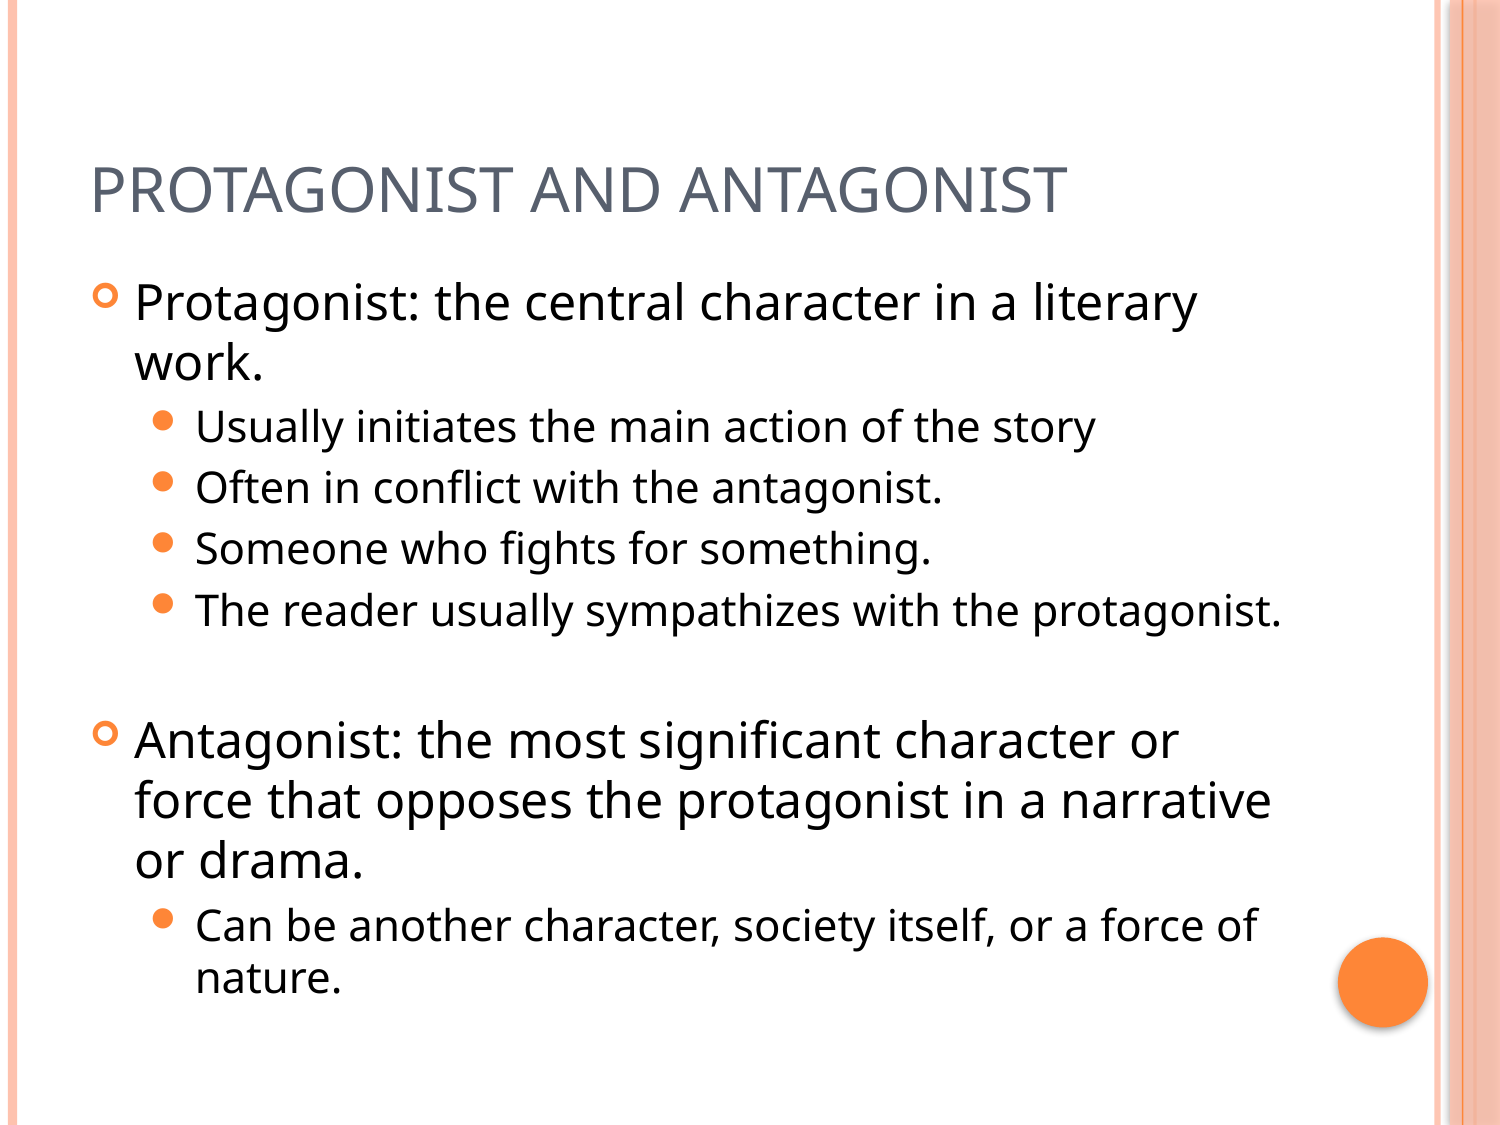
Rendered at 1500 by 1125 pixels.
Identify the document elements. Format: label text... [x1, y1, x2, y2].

title Protagonist and antagonist [75, 45, 1300, 233]
list Protagonist: the central character in a literary work. Usually initiates the main action of the story Often in conflict with the antagonist. Someone who fights for something. The reader usually sympathizes with the protagonist. Antagonist: the most significant character or force that opposes the protagonist in a narrative or drama. Can be another character, society itself, or a force of nature. [75, 262, 1300, 1062]
